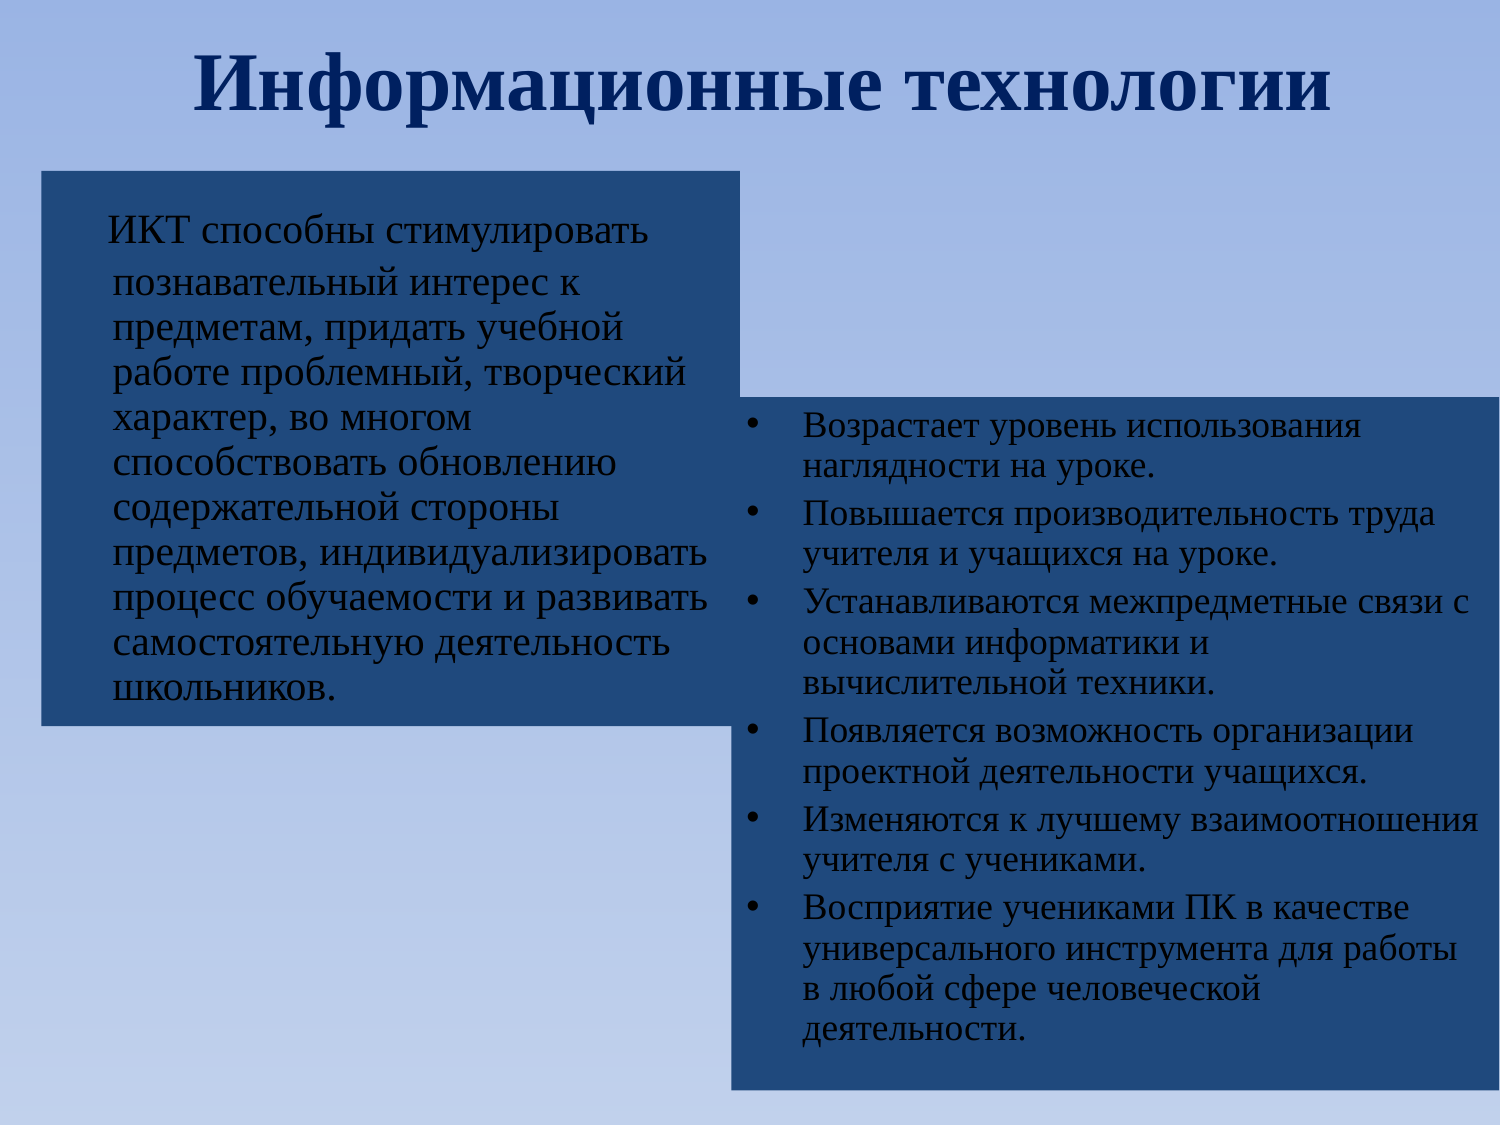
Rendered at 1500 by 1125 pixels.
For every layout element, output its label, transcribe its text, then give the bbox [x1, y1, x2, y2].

list ИКТ способны стимулировать познавательный интерес к предметам, придать учебной работе проблемный, творческий характер, во многом способствовать обновлению содержательной стороны предметов, индивидуализировать процесс обучаемости и развивать самостоятельную деятельность школьников. [41, 170, 740, 727]
title Информационные технологии [88, 0, 1439, 172]
text_box Возрастает уровень использования наглядности на уроке. Повышается производительность труда учителя и учащихся на уроке. Устанавливаются межпредметные связи с основами информатики и вычислительной техники. Появляется возможность организации проектной деятельности учащихся. Изменяются к лучшему взаимоотношения учителя с учениками. Восприятие учениками ПК в качестве универсального инструмента для работы в любой сфере человеческой деятельности. [731, 397, 1500, 1091]
